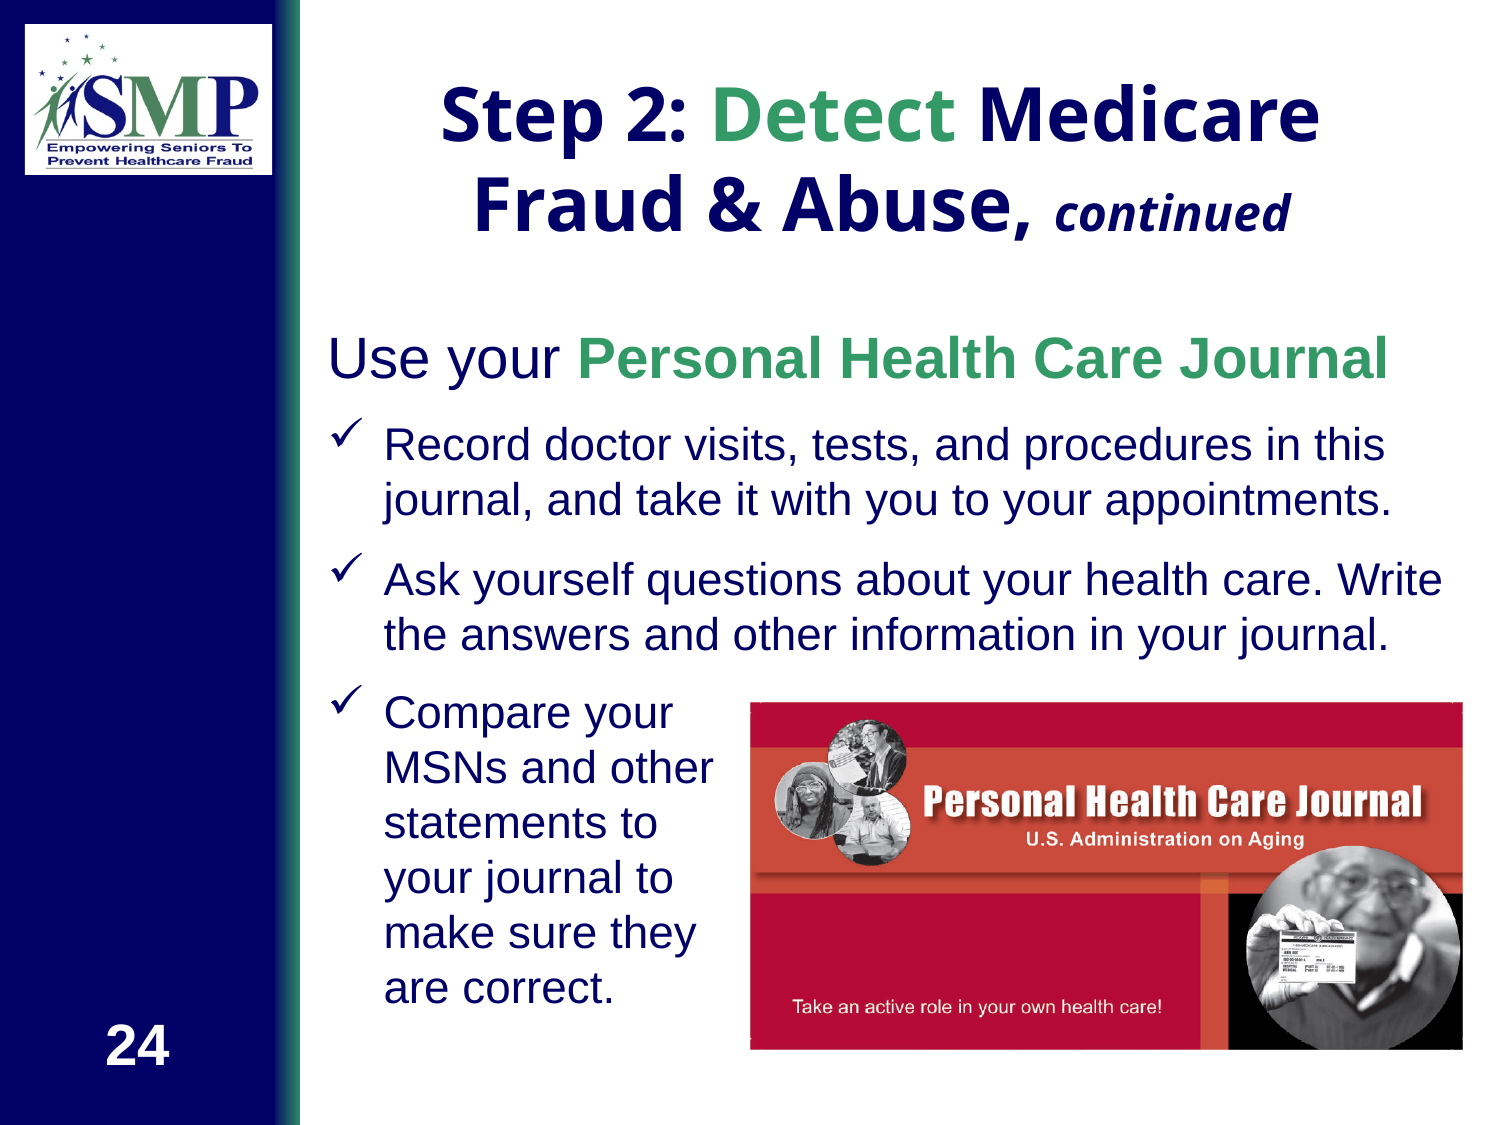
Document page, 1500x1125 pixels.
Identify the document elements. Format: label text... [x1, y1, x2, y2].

title Step 2: Detect Medicare Fraud & Abuse, continued [337, 62, 1425, 250]
picture [749, 702, 1463, 1051]
list Use your Personal Health Care Journal Record doctor visits, tests, and procedures in this journal, and take it with you to your appointments. Ask yourself questions about your health care. Write the answers and other information in your journal. [312, 312, 1475, 625]
slide_number 24 [0, 999, 276, 1076]
text_box Compare your MSNs and other statements to your journal to make sure they are correct. [312, 674, 775, 1050]
picture [24, 24, 273, 175]
